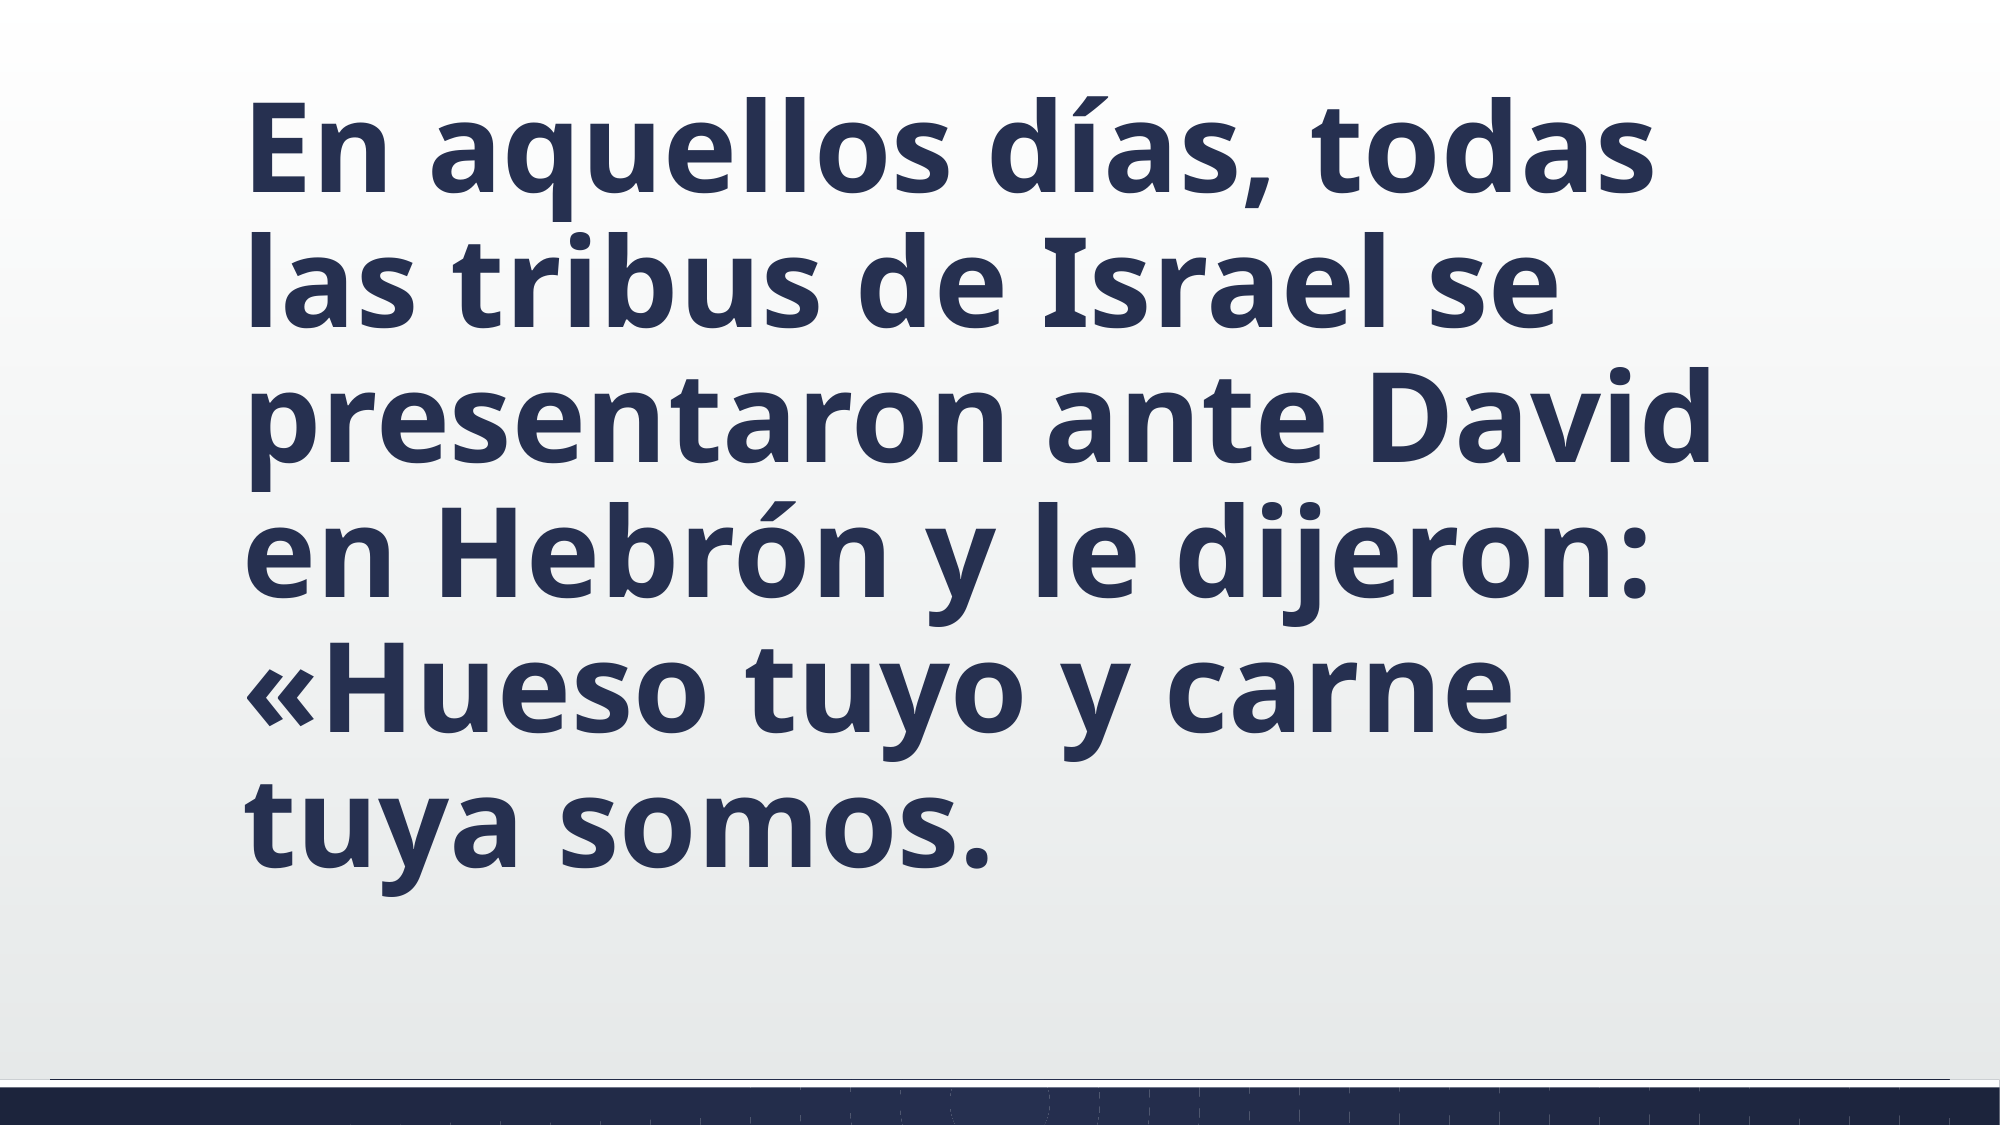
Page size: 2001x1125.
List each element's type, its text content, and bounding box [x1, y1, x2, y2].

list En aquellos días, todas las tribus de Israel se presentaron ante David en Hebrón y le dijeron: «Hueso tuyo y carne tuya somos. [219, 76, 1780, 990]
